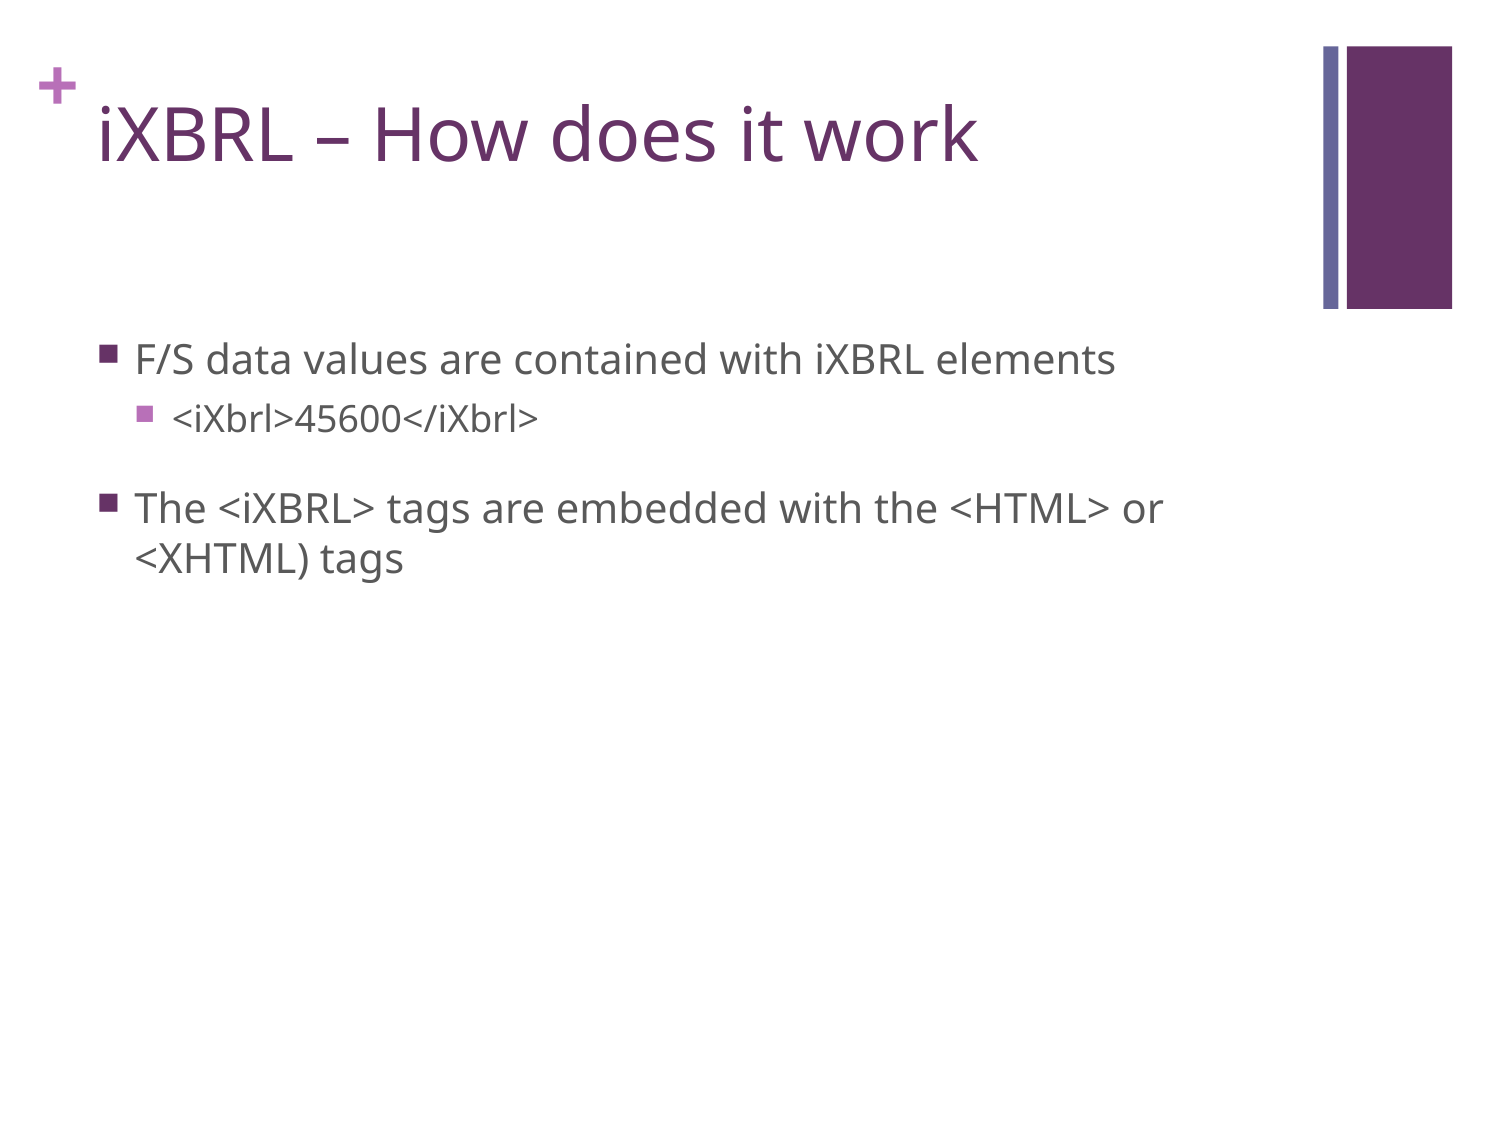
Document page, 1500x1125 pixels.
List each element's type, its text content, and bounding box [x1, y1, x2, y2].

title iXBRL – How does it work [81, 79, 1322, 263]
list F/S data values are contained with iXBRL elements <iXbrl>45600</iXbrl> The <iXBRL> tags are embedded with the <HTML> or <XHTML) tags [81, 324, 1322, 1005]
